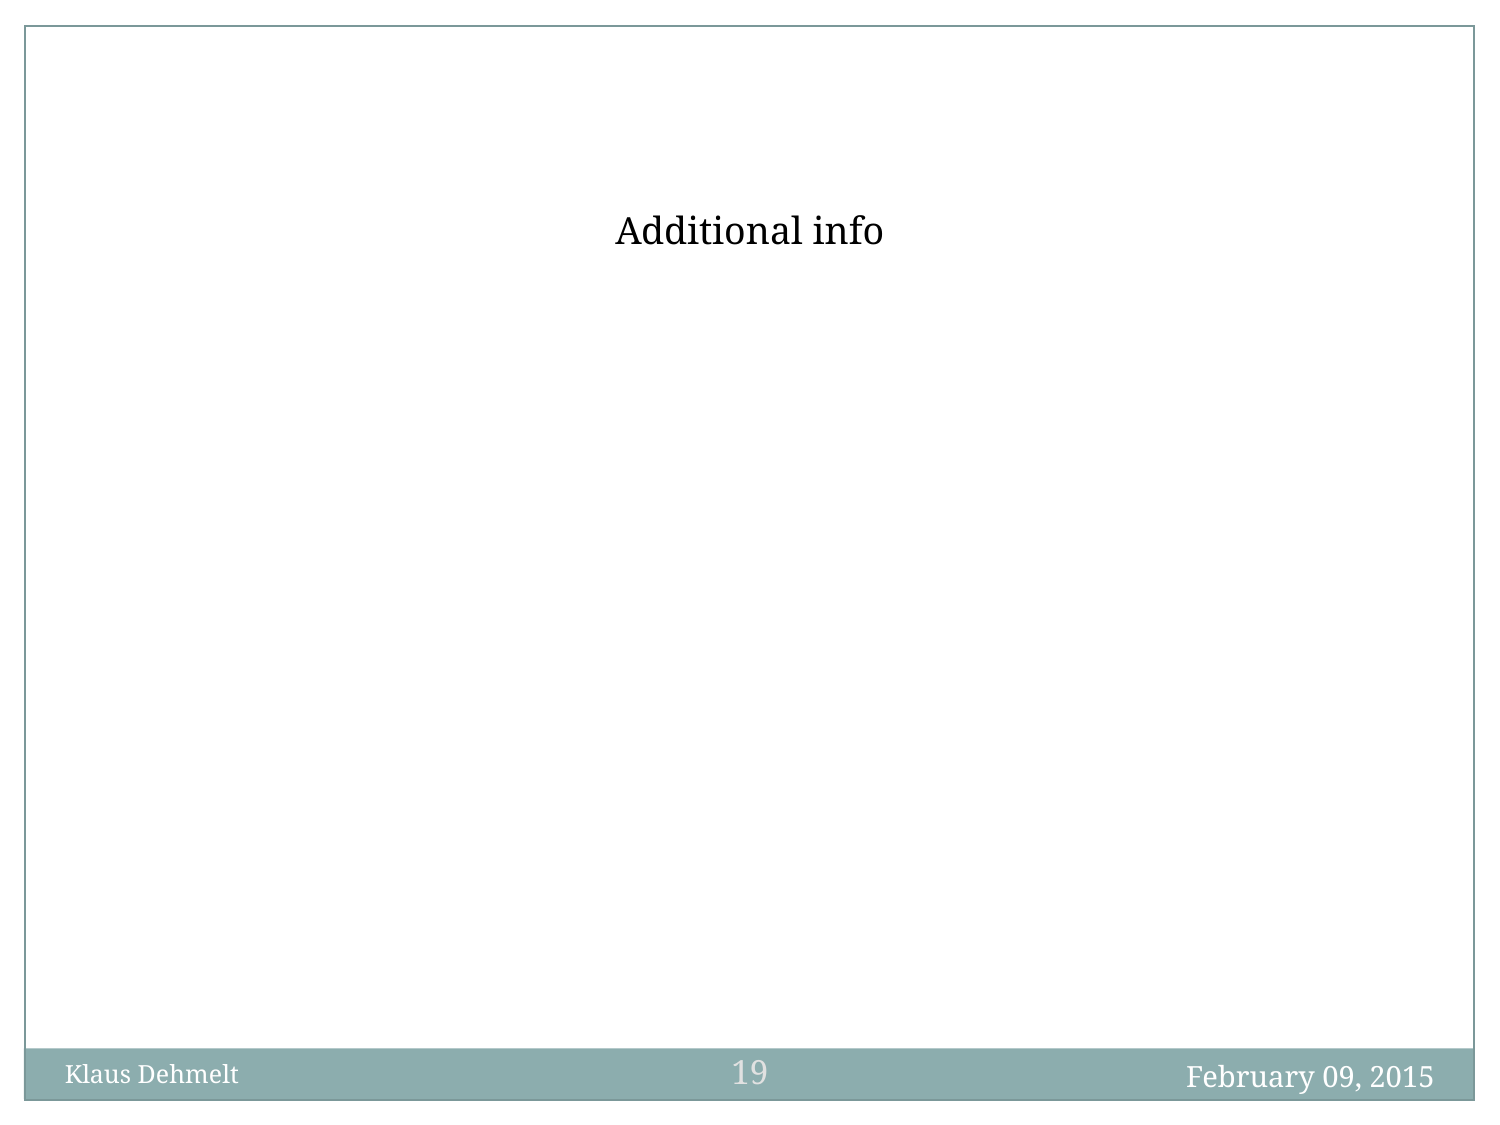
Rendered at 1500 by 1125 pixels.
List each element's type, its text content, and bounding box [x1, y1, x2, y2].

slide_number 19 [699, 1037, 800, 1110]
text_box Additional info [600, 199, 900, 260]
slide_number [950, 1050, 1450, 1111]
footer Klaus Dehmelt [50, 1051, 638, 1112]
